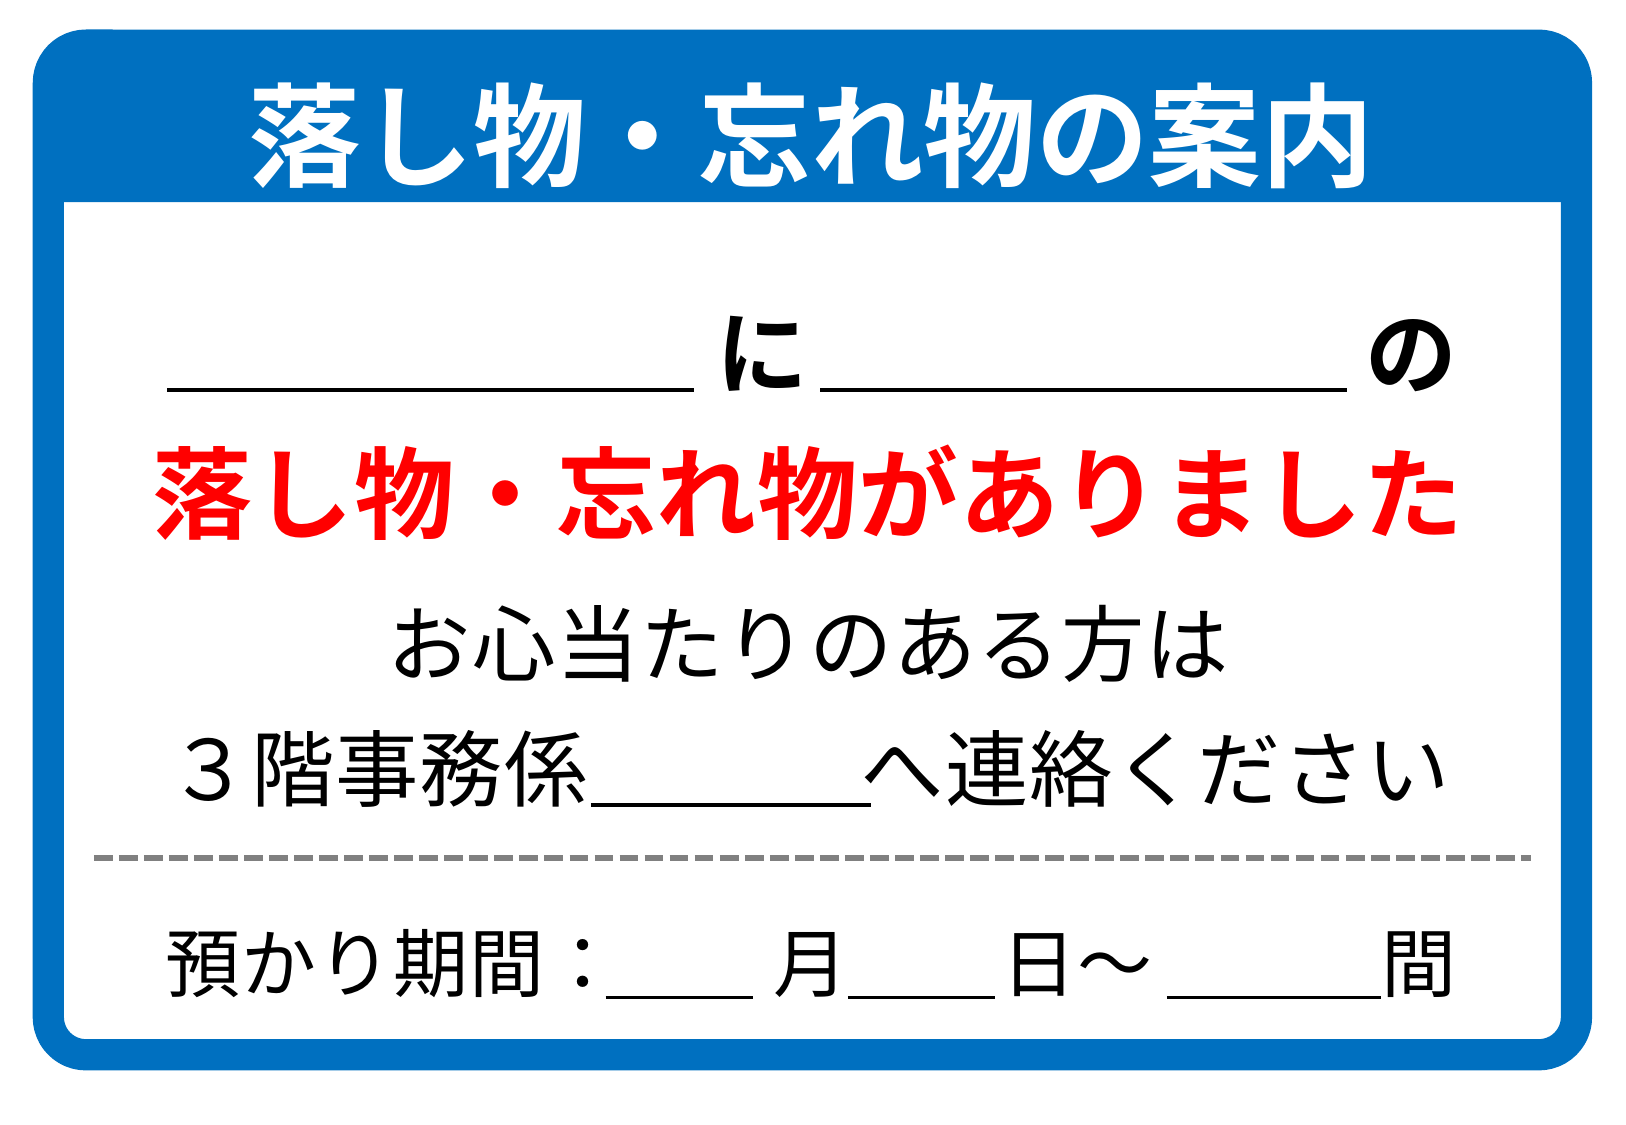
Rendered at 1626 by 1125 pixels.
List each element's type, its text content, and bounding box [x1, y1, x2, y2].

text_box お心当たりのある方は ３階事務係 へ連絡ください [135, 585, 1482, 825]
text_box 落し物・忘れ物の案内 [103, 58, 1520, 209]
text_box [55, 53, 1567, 189]
text_box 落し物・忘れ物がありました [90, 424, 1527, 560]
text_box 預かり期間： 月 日～ 間 [103, 909, 1520, 1015]
text_box に の [214, 288, 1498, 414]
text_box [46, 43, 1579, 1057]
